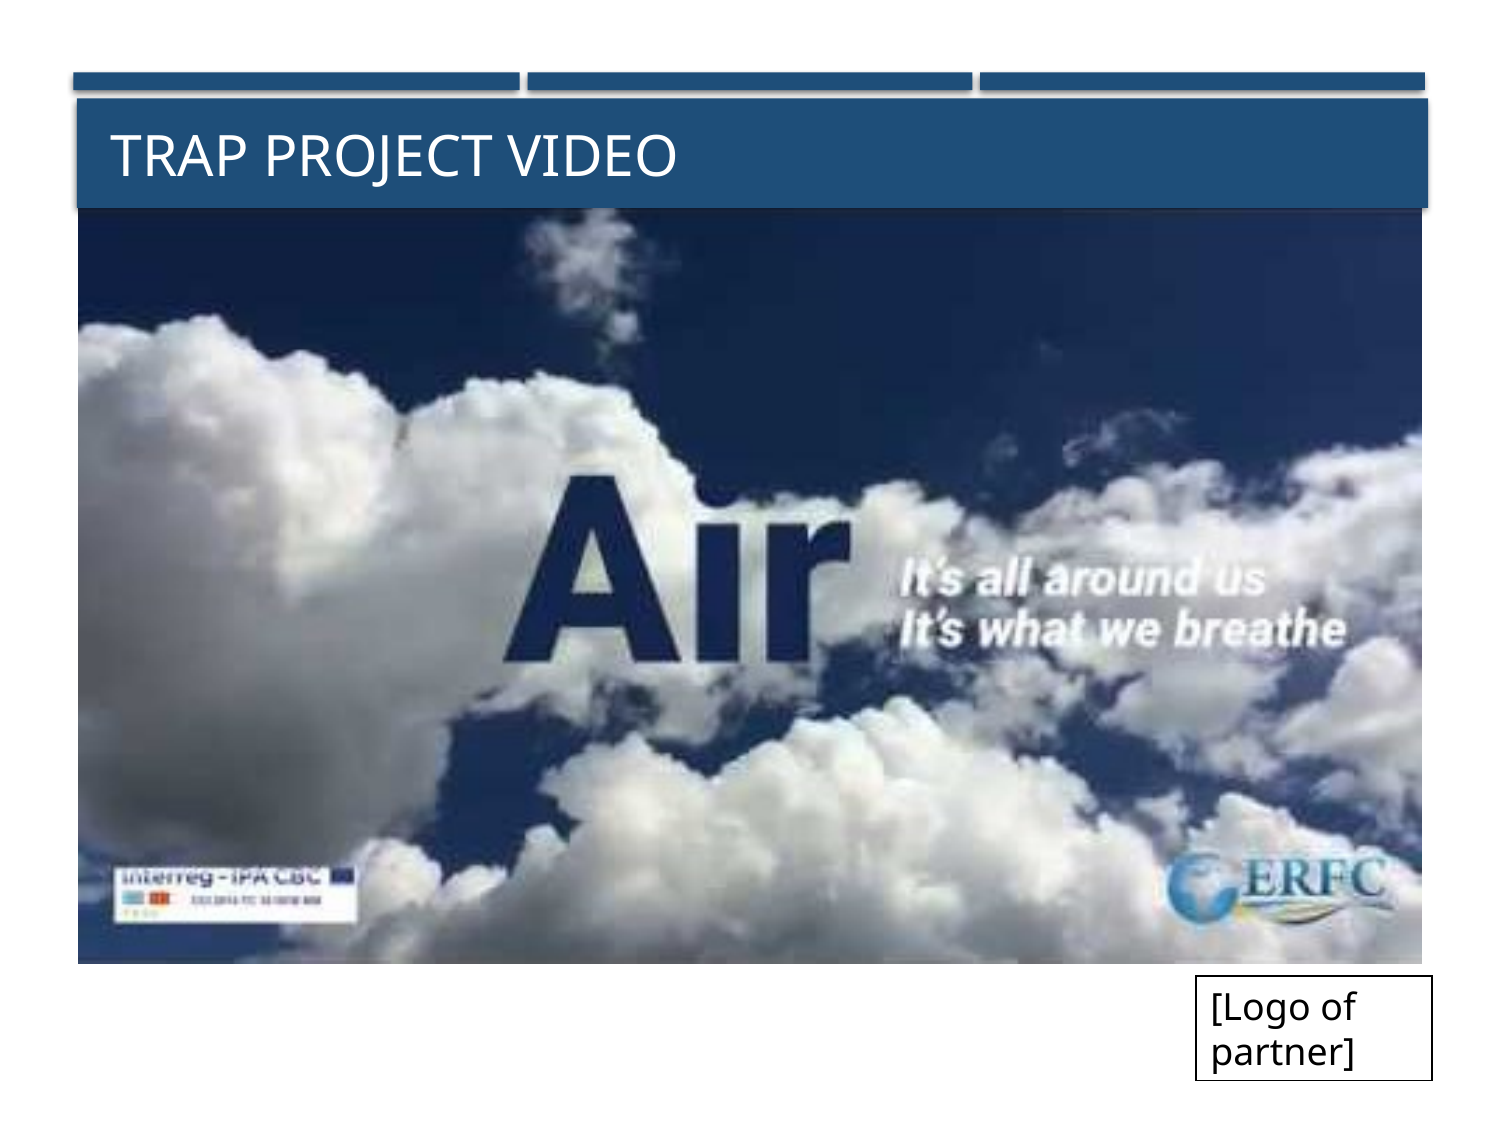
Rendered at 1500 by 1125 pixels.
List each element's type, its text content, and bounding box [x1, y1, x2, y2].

title Trap project video [95, 111, 1406, 196]
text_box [76, 207, 1424, 966]
